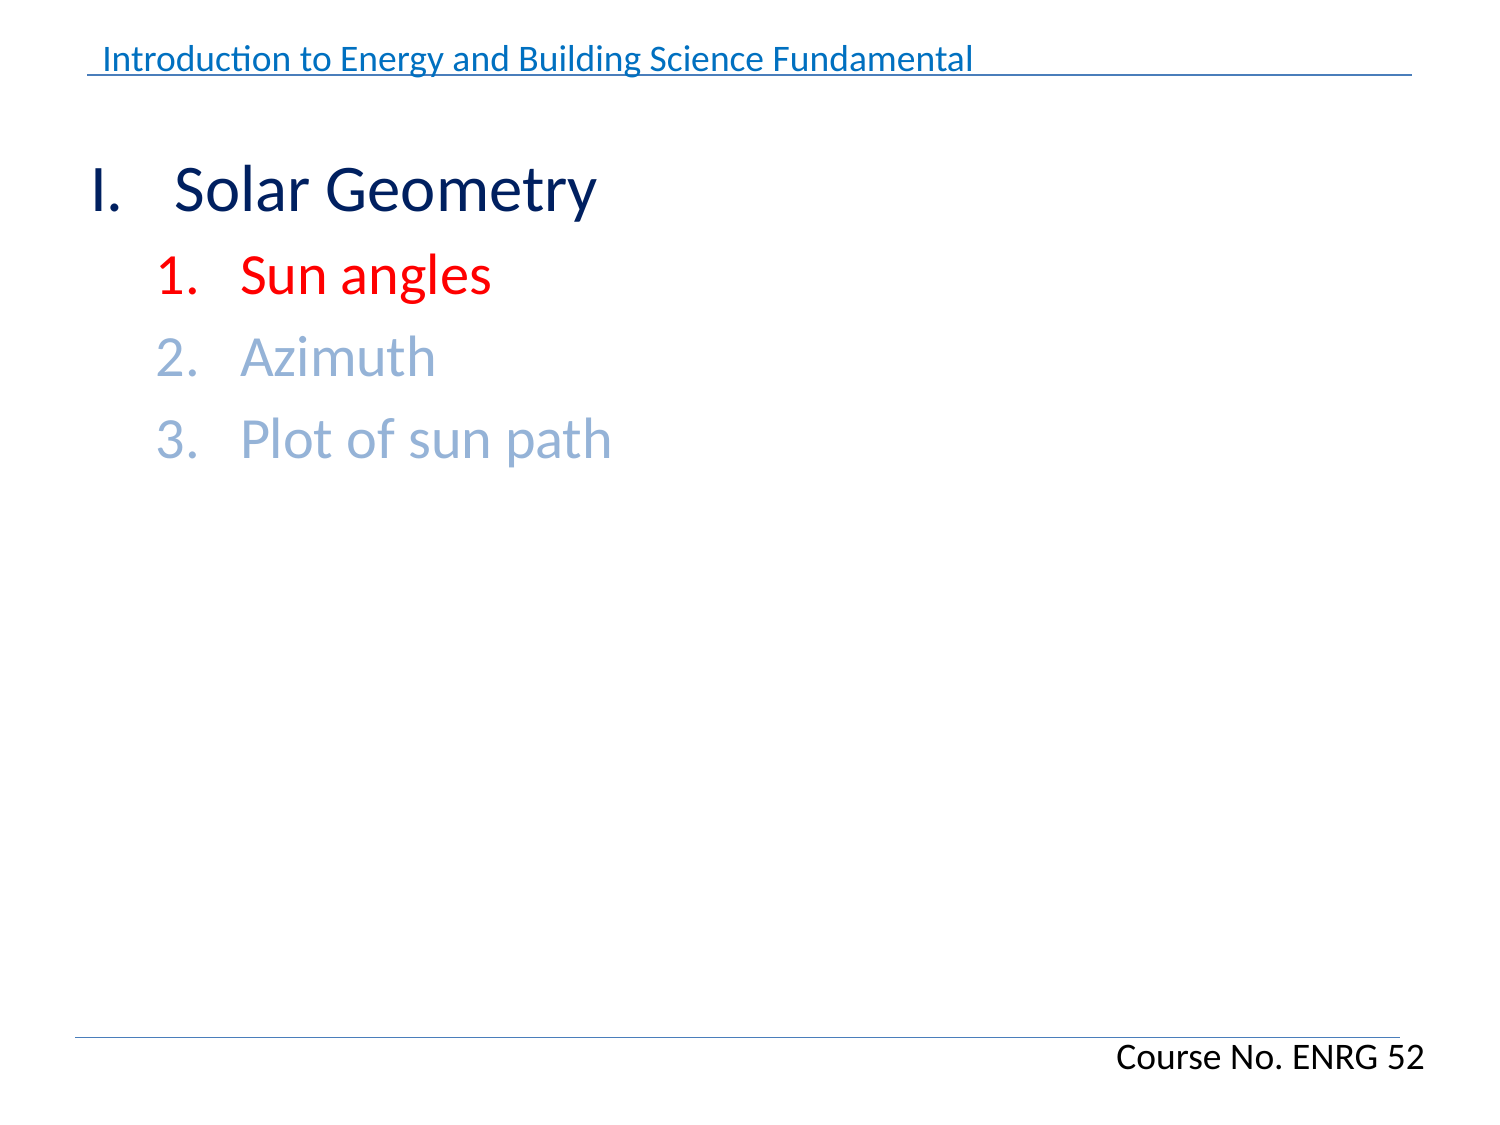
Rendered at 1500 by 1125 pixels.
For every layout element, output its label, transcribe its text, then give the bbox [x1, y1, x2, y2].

list Solar Geometry Sun angles Azimuth Plot of sun path [75, 137, 1425, 625]
